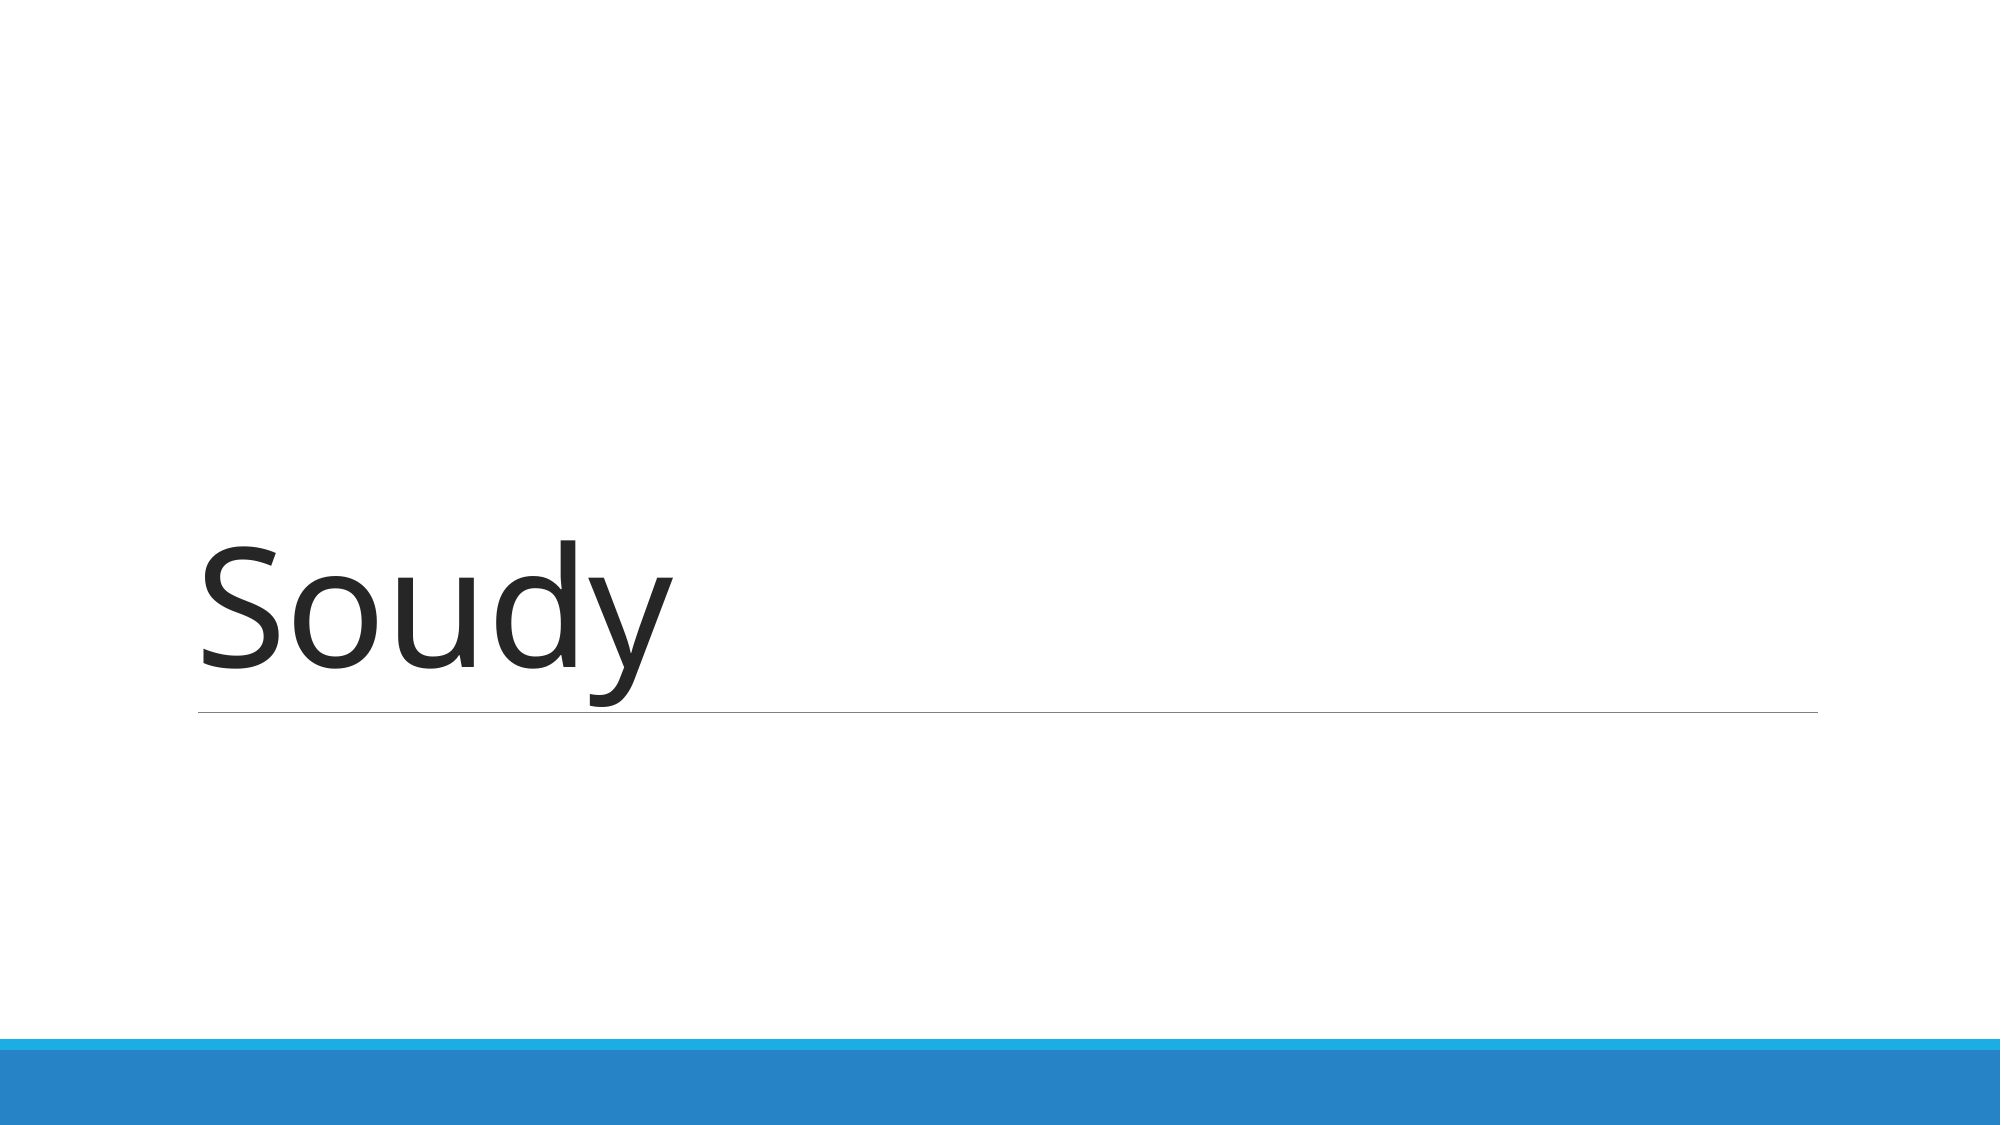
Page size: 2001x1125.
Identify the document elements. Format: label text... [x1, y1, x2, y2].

title Soudy [180, 124, 1830, 710]
